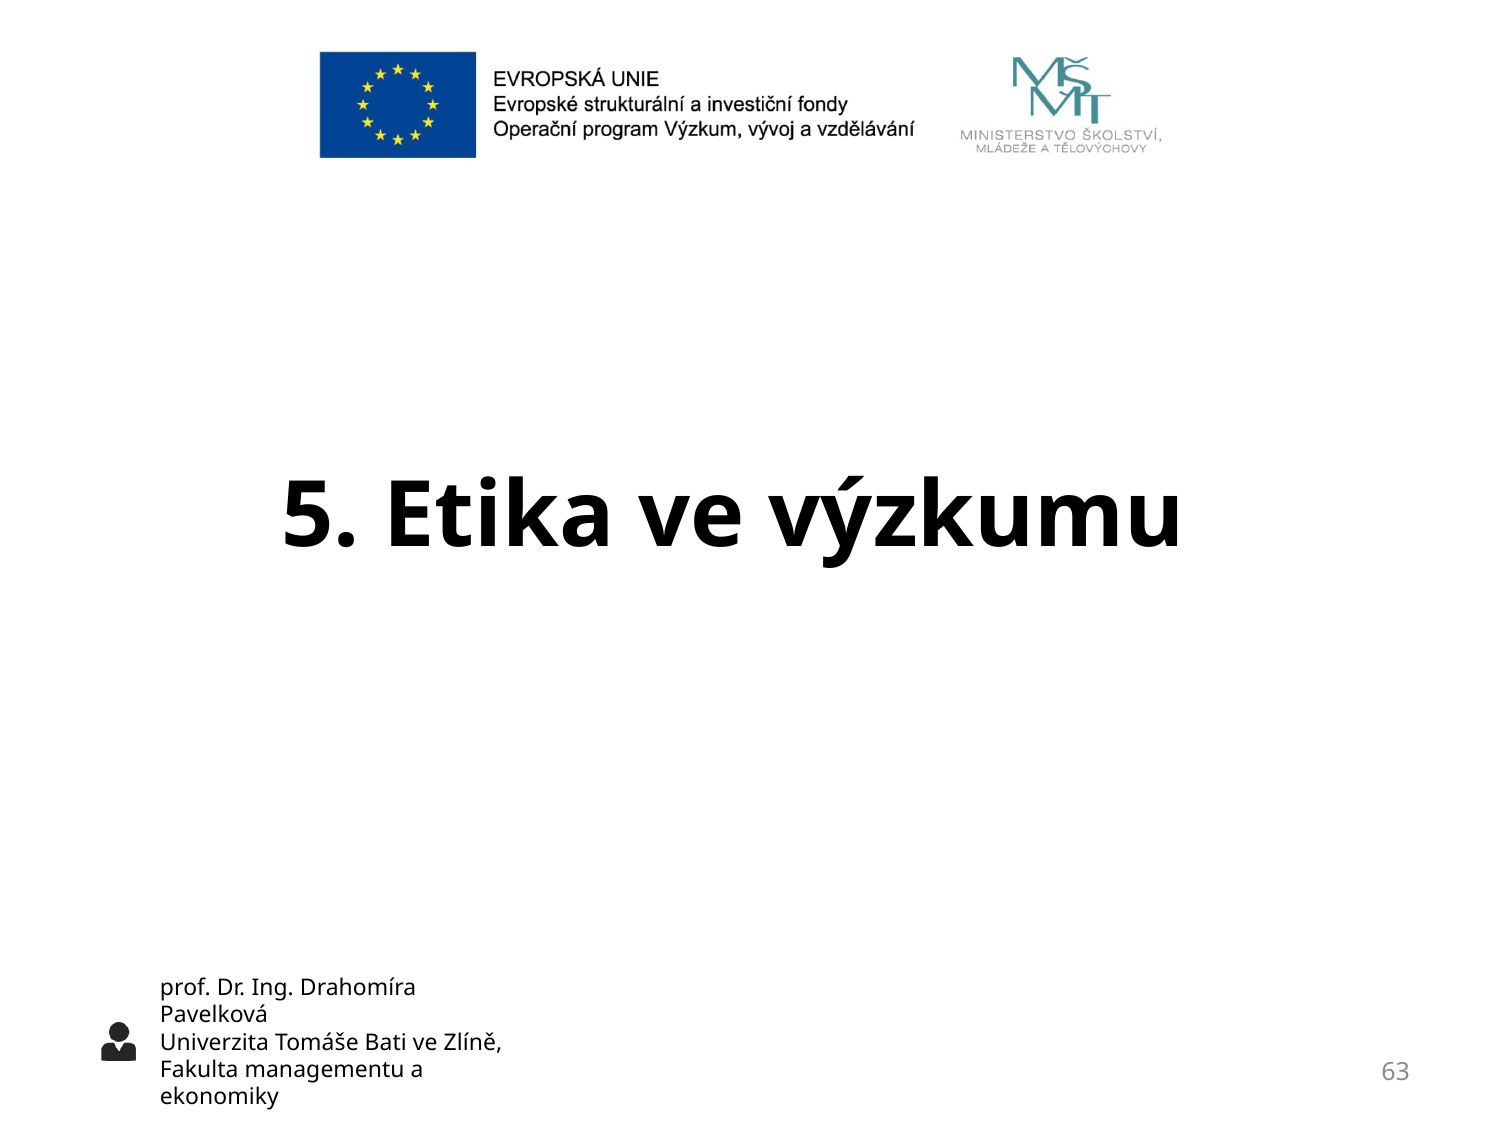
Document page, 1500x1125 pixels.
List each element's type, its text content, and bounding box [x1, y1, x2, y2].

footer prof. Dr. Ing. Drahomíra Pavelková Univerzita Tomáše Bati ve Zlíně, Fakulta managementu a ekonomiky [145, 999, 526, 1083]
picture [267, 0, 1213, 210]
slide_number 63 [1074, 1042, 1425, 1103]
title 5. Etika ve výzkumu [101, 385, 1366, 634]
picture [101, 1021, 136, 1062]
